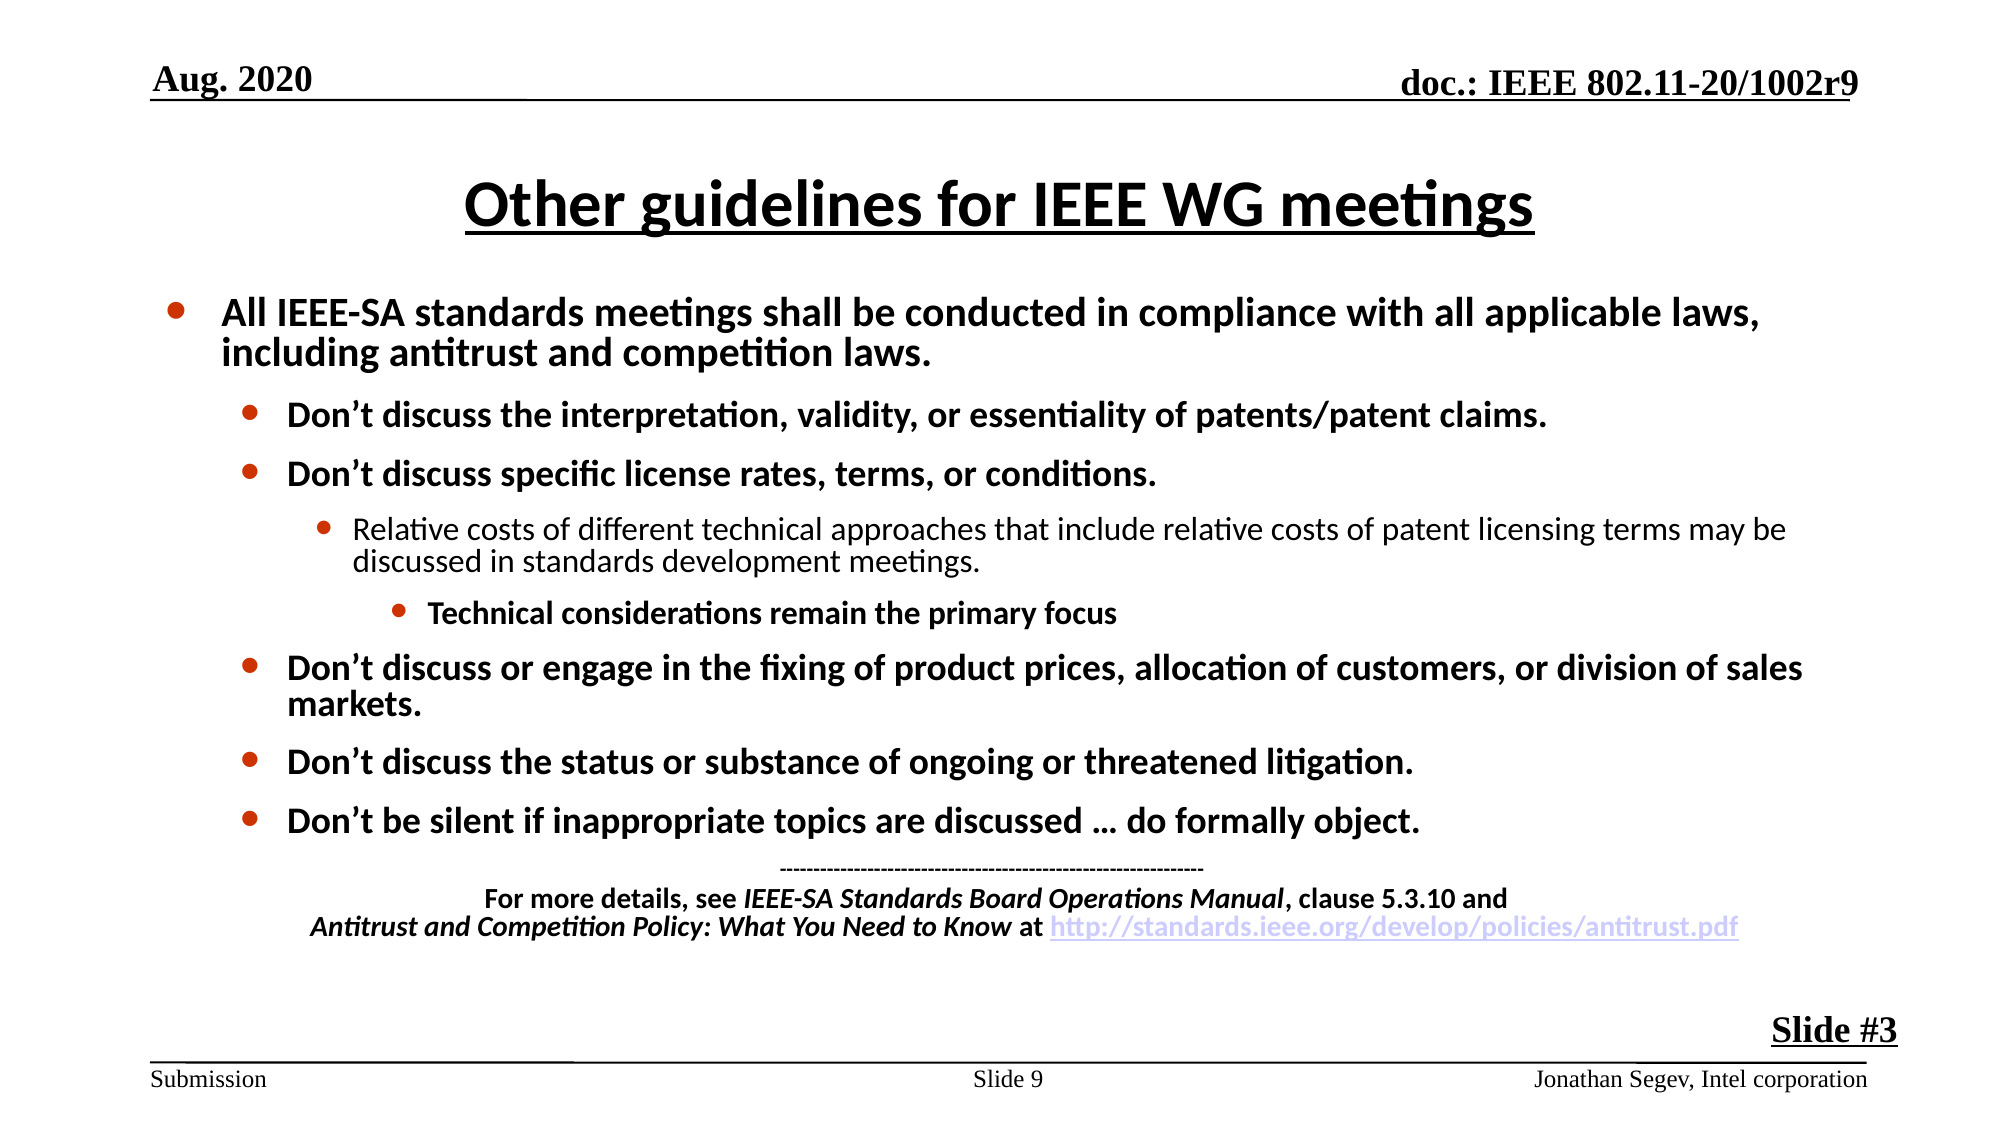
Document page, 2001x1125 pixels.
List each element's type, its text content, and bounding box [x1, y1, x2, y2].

slide_number Slide 9 [950, 1061, 1067, 1123]
footer Jonathan Segev, Intel corporation [1171, 1061, 1869, 1093]
list All IEEE-SA standards meetings shall be conducted in compliance with all applicable laws, including antitrust and competition laws. Don’t discuss the interpretation, validity, or essentiality of patents/patent claims. Don’t discuss specific license rates, terms, or conditions. Relative costs of different technical approaches that include relative costs of patent licensing terms may be discussed in standards development meetings. Technical considerations remain the primary focus Don’t discuss or engage in the fixing of product prices, allocation of customers, or division of sales markets. Don’t discuss the status or substance of ongoing or threatened litigation. Don’t be silent if inappropriate topics are discussed … do formally object. --------------------------------------------------------------- For more details, see IEEE-SA Standards Board Operations Manual, clause 5.3.10 and Antitrust and Competition Policy: What You Need to Know at http://standards.ieee.org/develop/policies/antitrust.pdf [149, 286, 1850, 1000]
title Other guidelines for IEEE WG meetings [149, 112, 1850, 286]
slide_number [152, 54, 563, 100]
text_box Slide #3 [1756, 997, 1913, 1058]
